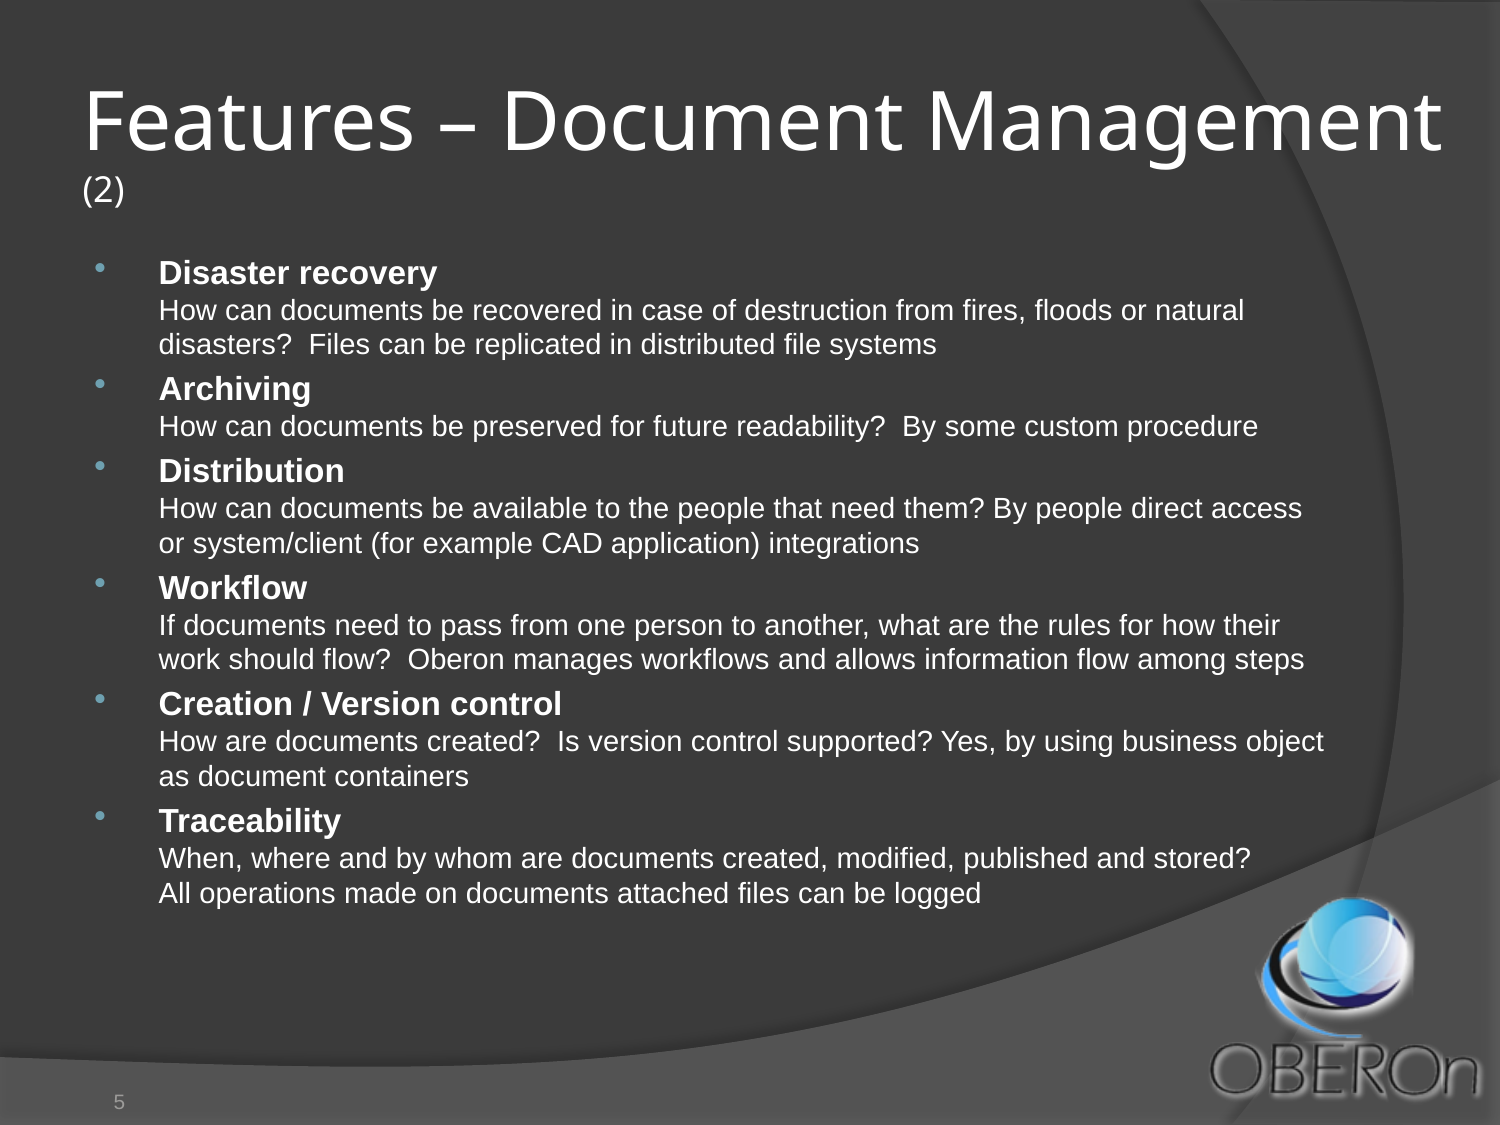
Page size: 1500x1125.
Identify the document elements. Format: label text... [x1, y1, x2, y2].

picture [1198, 892, 1489, 1105]
slide_number 5 [0, 1053, 125, 1114]
list Disaster recovery How can documents be recovered in case of destruction from fires, floods or natural disasters? Files can be replicated in distributed file systems Archiving How can documents be preserved for future readability? By some custom procedure Distribution How can documents be available to the people that need them? By people direct access or system/client (for example CAD application) integrations Workflow If documents need to pass from one person to another, what are the rules for how their work should flow? Oberon manages workflows and allows information flow among steps Creation / Version control How are documents created? Is version control supported? Yes, by using business object as document containers Traceability When, where and by whom are documents created, modified, published and stored? All operations made on documents attached files can be logged [75, 243, 1353, 1005]
title Features – Document Management (2) [75, 45, 1459, 233]
